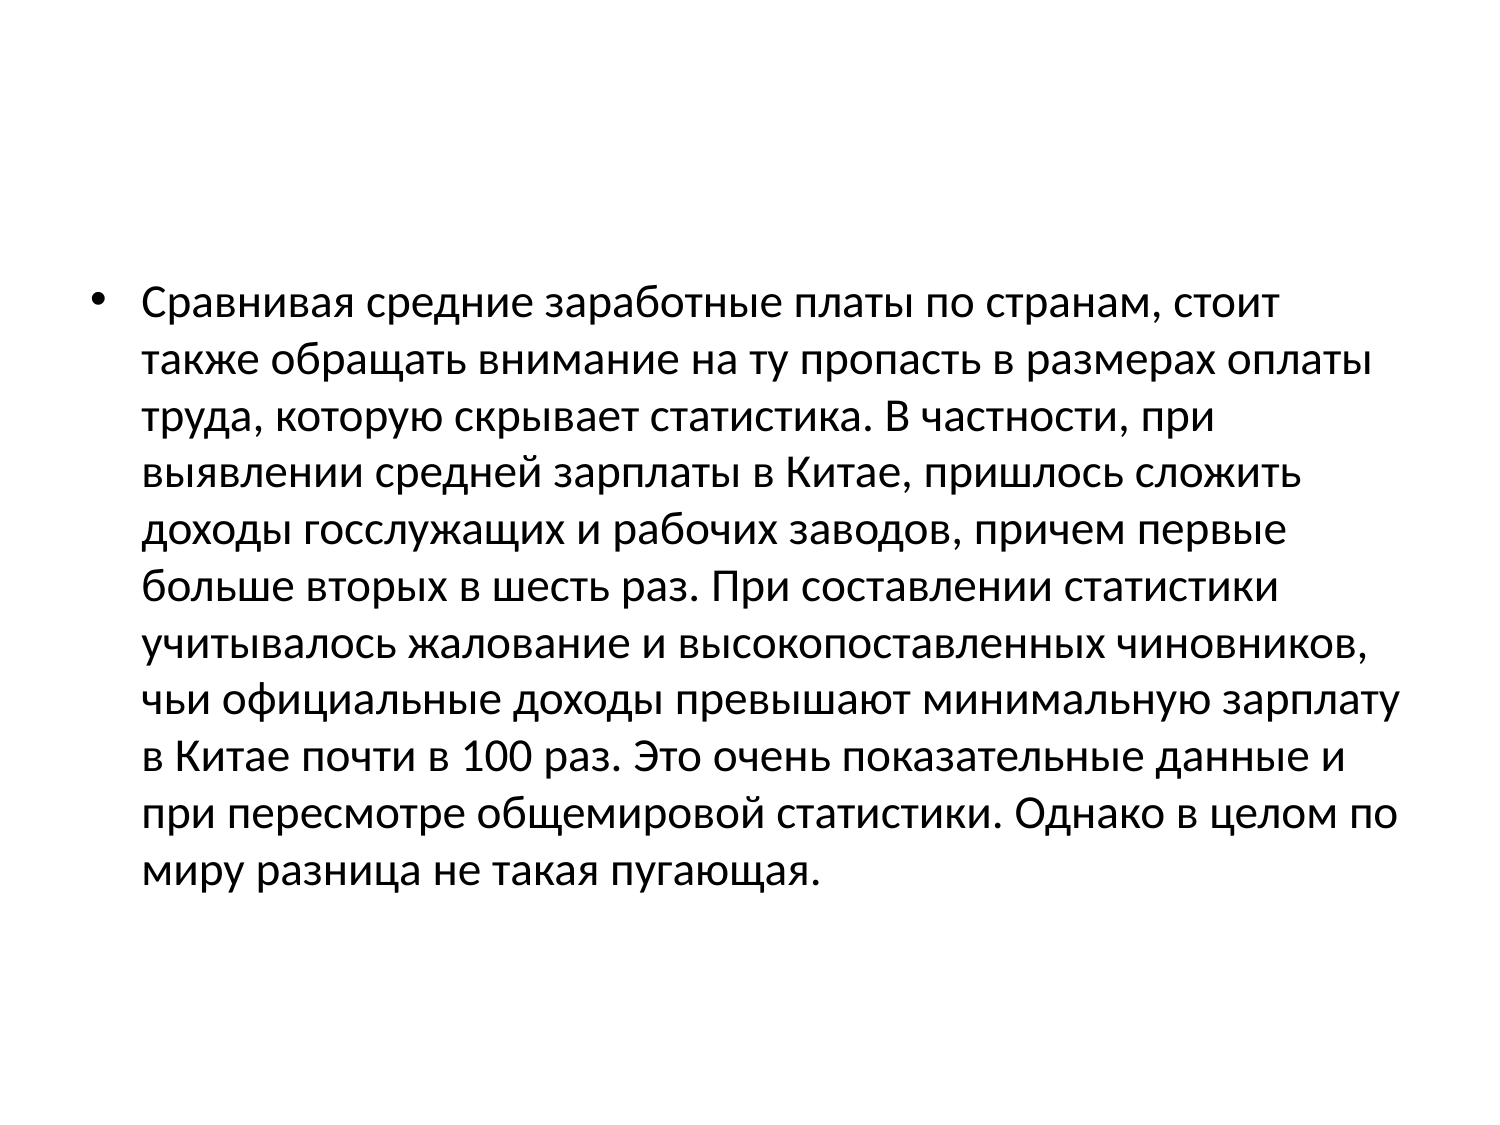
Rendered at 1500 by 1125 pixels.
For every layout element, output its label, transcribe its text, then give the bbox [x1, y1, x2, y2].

list Сравнивая средние заработные платы по странам, стоит также обращать внимание на ту пропасть в размерах оплаты труда, которую скрывает статистика. В частности, при выявлении средней зарплаты в Китае, пришлось сложить доходы госслужащих и рабочих заводов, причем первые больше вторых в шесть раз. При составлении статистики учитывалось жалование и высокопоставленных чиновников, чьи официальные доходы превышают минимальную зарплату в Китае почти в 100 раз. Это очень показательные данные и при пересмотре общемировой статистики. Однако в целом по миру разница не такая пугающая. [75, 262, 1425, 1005]
